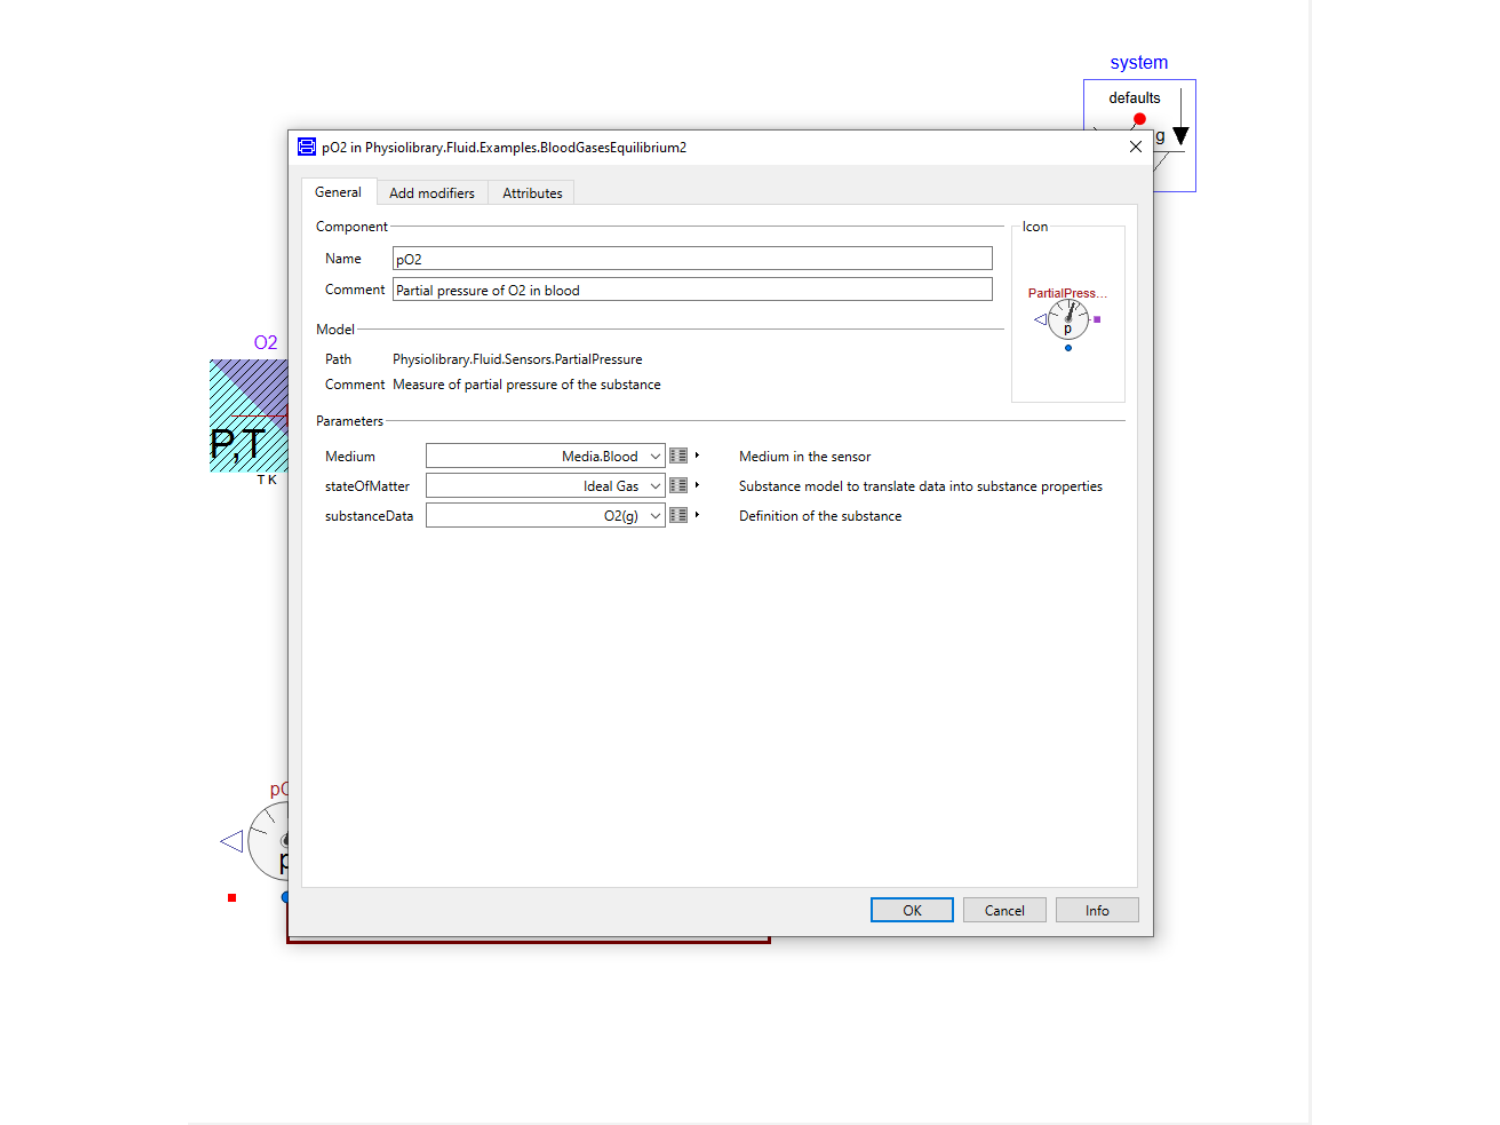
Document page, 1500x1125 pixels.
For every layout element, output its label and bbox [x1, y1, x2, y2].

picture [187, 0, 1313, 1125]
